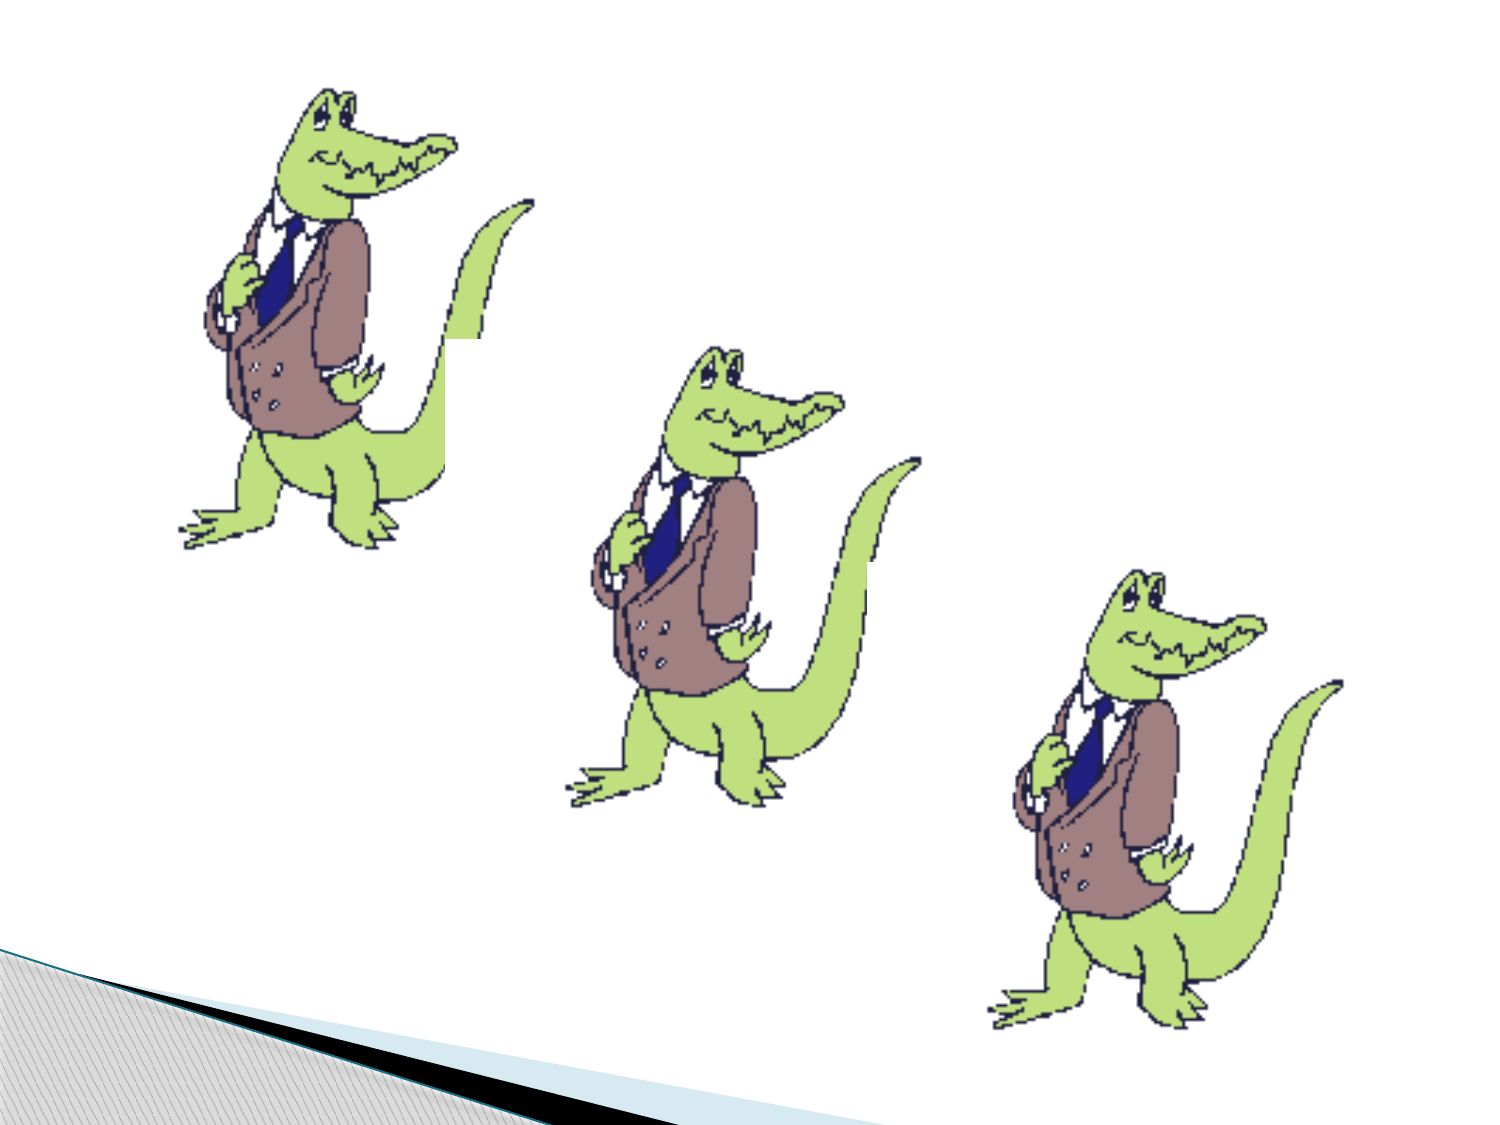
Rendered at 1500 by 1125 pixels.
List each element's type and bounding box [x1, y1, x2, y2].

picture [58, 81, 1347, 1037]
